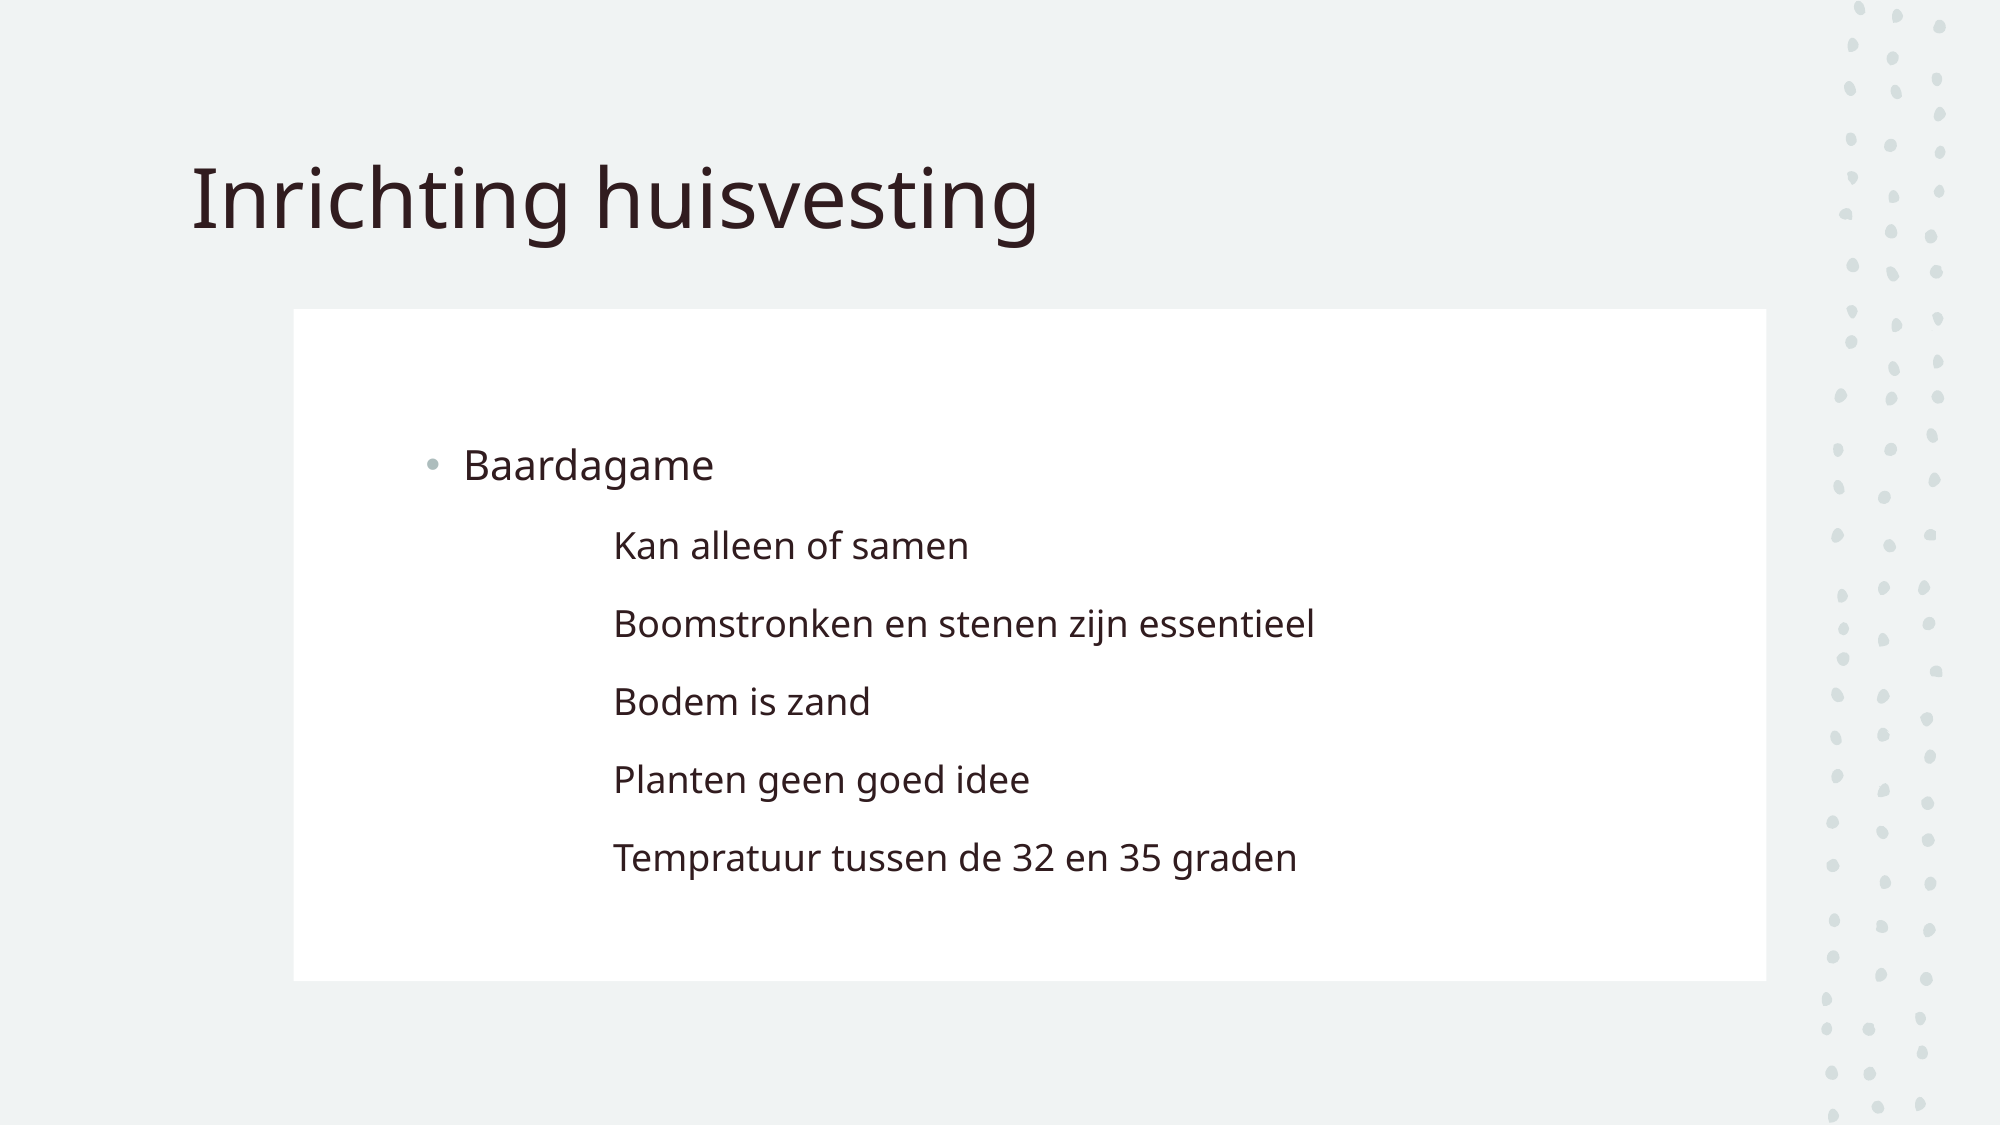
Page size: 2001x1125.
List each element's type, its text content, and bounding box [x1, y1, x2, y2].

text_box [0, 0, 2000, 1125]
list Baardagame Kan alleen of samen Boomstronken en stenen zijn essentieel Bodem is zand Planten geen goed idee Tempratuur tussen de 32 en 35 graden [410, 406, 1658, 890]
title Inrichting huisvesting [176, 117, 1732, 273]
text_box [293, 308, 1767, 982]
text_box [1818, 0, 1947, 1124]
